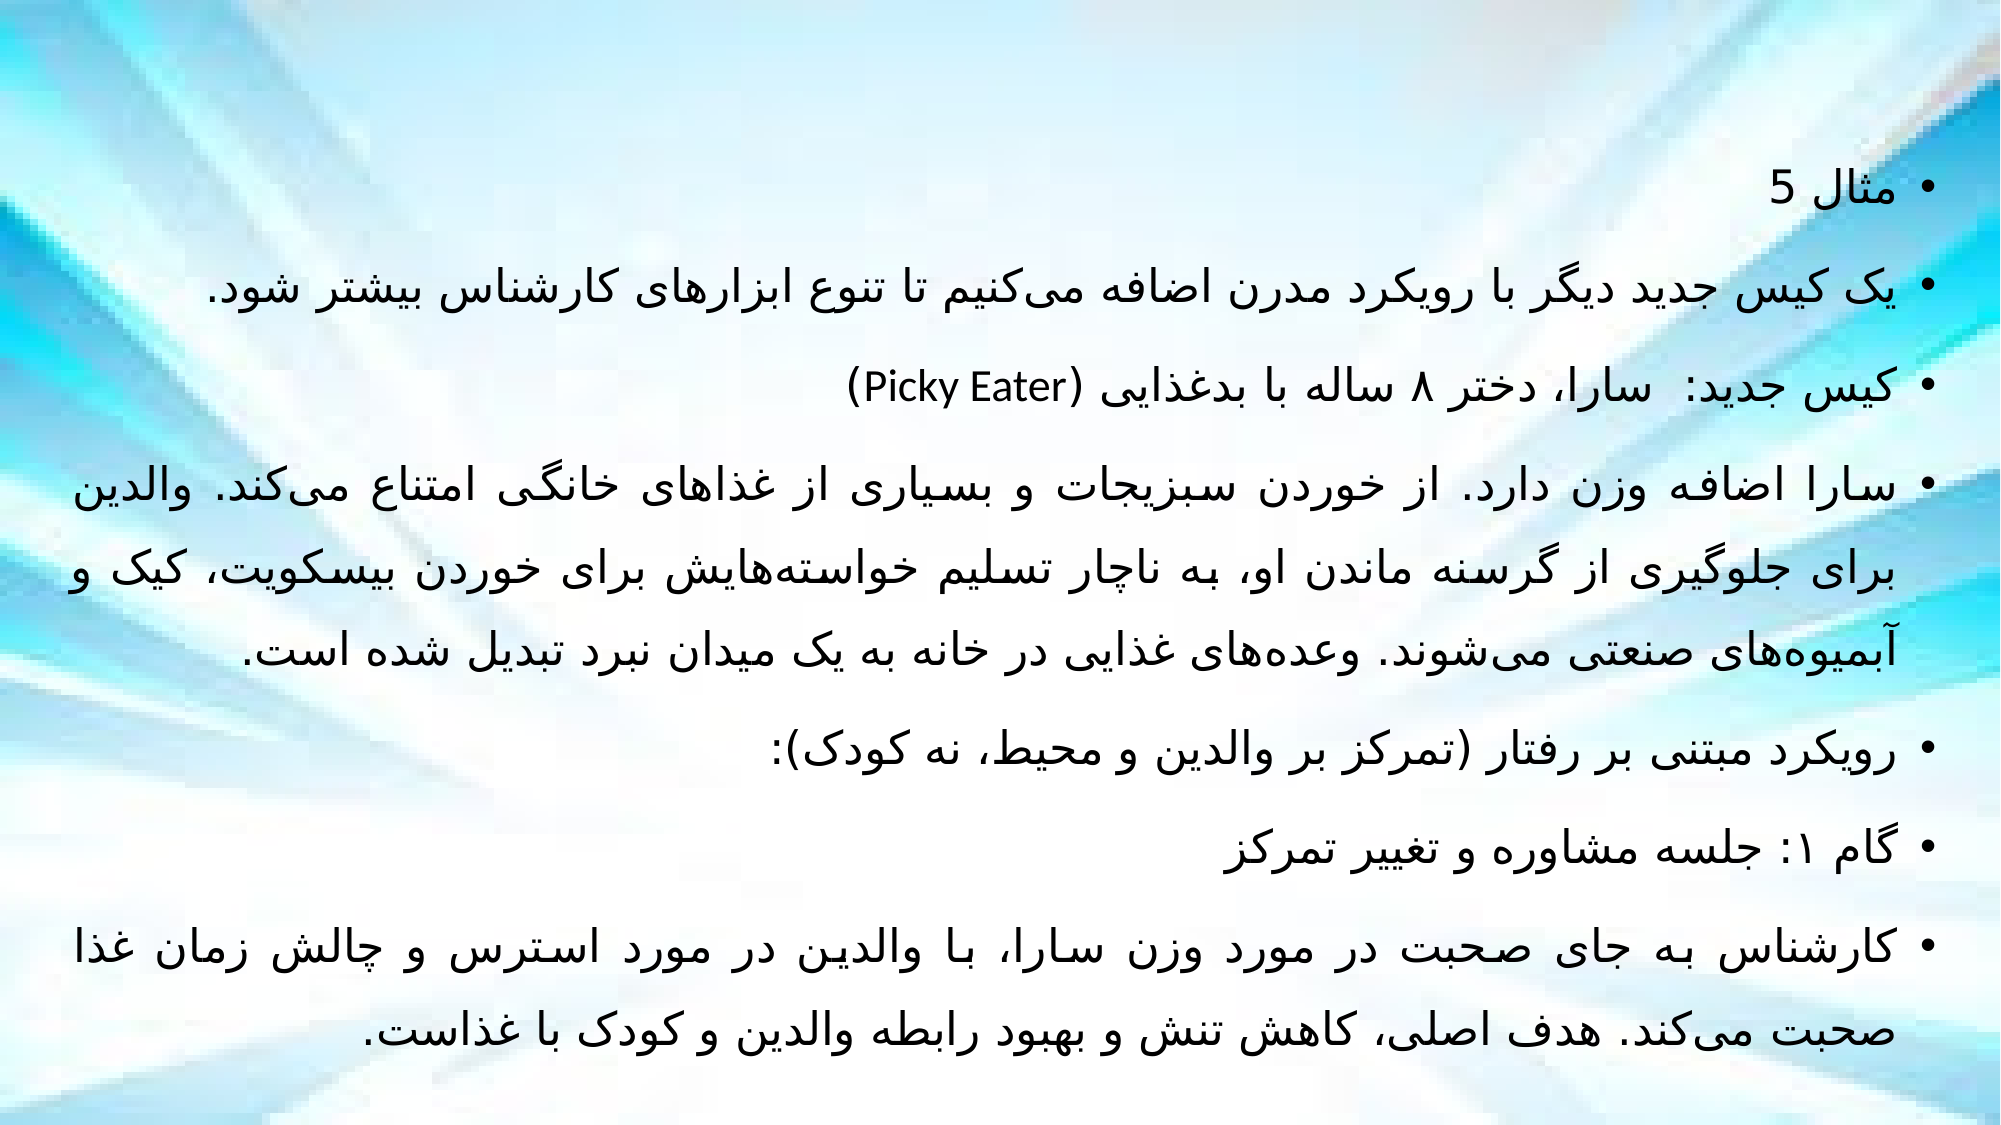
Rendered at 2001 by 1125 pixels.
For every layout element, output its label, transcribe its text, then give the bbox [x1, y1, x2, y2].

picture [0, 0, 2001, 1125]
list مثال 5 یک کیس جدید دیگر با رویکرد مدرن اضافه می‌کنیم تا تنوع ابزارهای کارشناس بیشتر شود. کیس جدید: سارا، دختر ۸ ساله با بدغذایی (Picky Eater) سارا اضافه وزن دارد. از خوردن سبزیجات و بسیاری از غذاهای خانگی امتناع می‌کند. والدین برای جلوگیری از گرسنه ماندن او، به ناچار تسلیم خواسته‌هایش برای خوردن بیسکویت، کیک و آبمیوه‌های صنعتی می‌شوند. وعده‌های غذایی در خانه به یک میدان نبرد تبدیل شده است. رویکرد مبتنی بر رفتار (تمرکز بر والدین و محیط، نه کودک): گام ۱: جلسه مشاوره و تغییر تمرکز کارشناس به جای صحبت در مورد وزن سارا، با والدین در مورد استرس و چالش زمان غذا صحبت می‌کند. هدف اصلی، کاهش تنش و بهبود رابطه والدین و کودک با غذاست. [52, 122, 1948, 1067]
